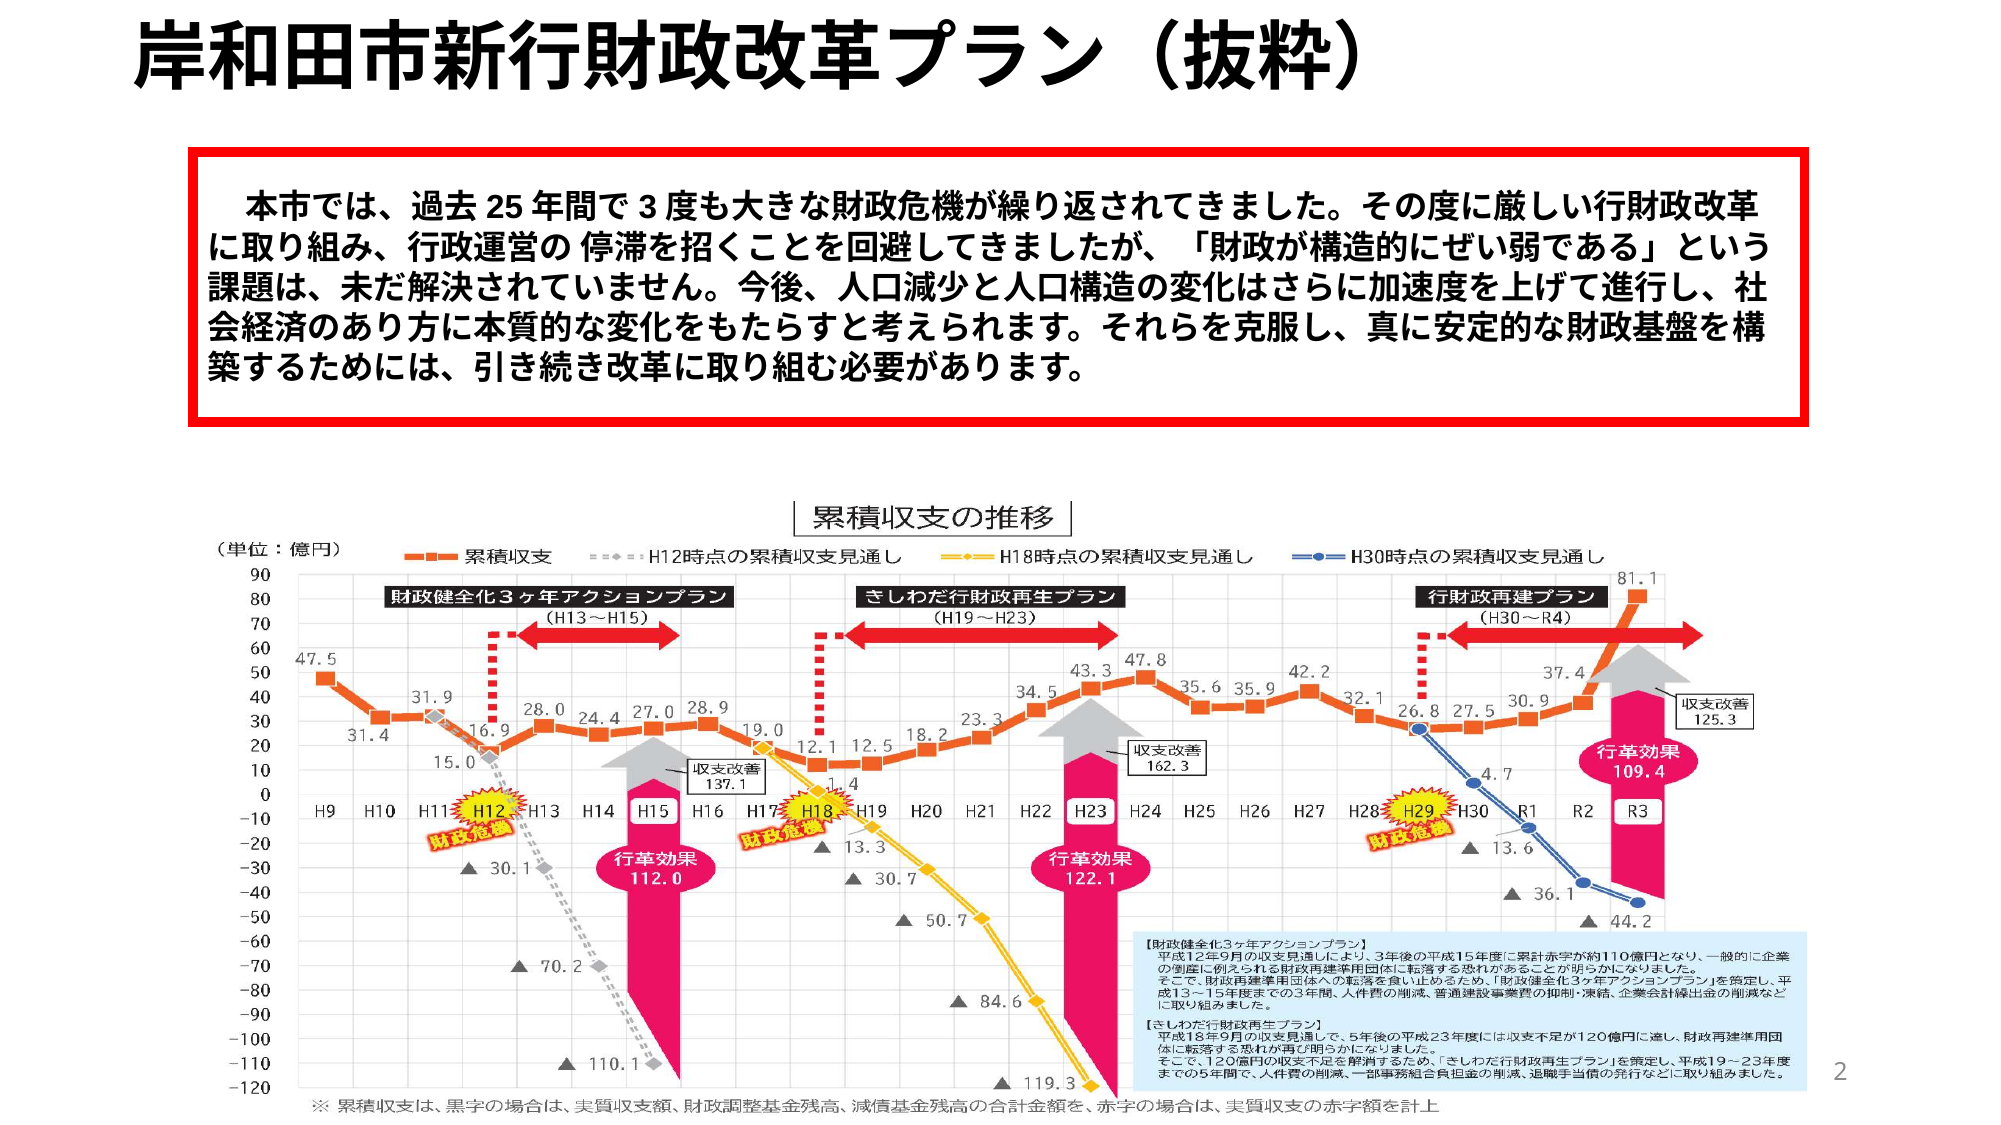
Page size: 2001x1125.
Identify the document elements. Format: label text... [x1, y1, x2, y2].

slide_number 2 [1807, 1042, 1863, 1103]
text_box [192, 151, 1805, 423]
text_box 本市では、過去25年間で3度も大きな財政危機が繰り返されてきました。その度に厳しい行財政改革に取り組み、行政運営の 停滞を招くことを回避してきましたが、「財政が構造的にぜい弱である」という課題は、未だ解決されていません。今後、人口減少と人口構造の変化はさらに加速度を上げて進行し、社会経済のあり方に本質的な変化をもたらすと考えられます。それらを克服し、真に安定的な財政基盤を構築するためには、引き続き改革に取り組む必要があります。 [192, 173, 1807, 434]
picture [139, 501, 1807, 1119]
text_box 岸和田市新行財政改革プラン（抜粋） [117, 0, 1462, 106]
